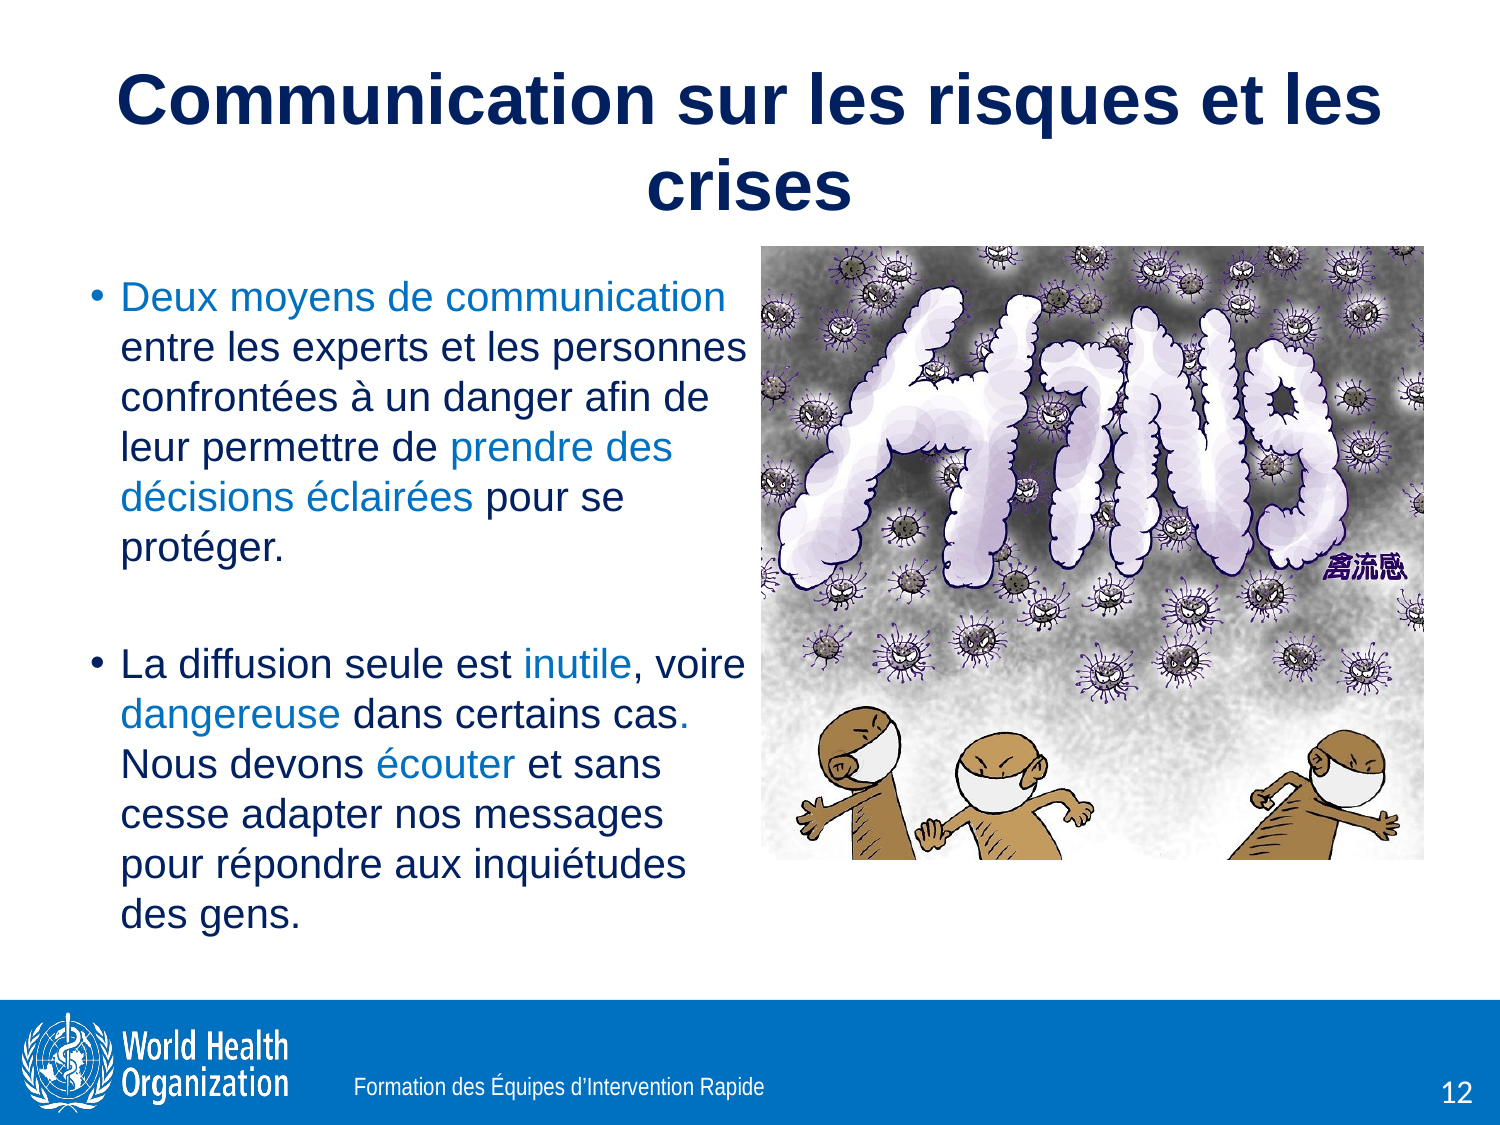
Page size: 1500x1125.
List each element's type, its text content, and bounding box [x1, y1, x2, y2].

picture [761, 245, 1424, 860]
list Deux moyens de communication entre les experts et les personnes confrontées à un danger afin de leur permettre de prendre des décisions éclairées pour se protéger. La diffusion seule est inutile, voire dangereuse dans certains cas. Nous devons écouter et sans cesse adapter nos messages pour répondre aux inquiétudes des gens. [75, 262, 750, 906]
picture [21, 1012, 288, 1113]
title Communication sur les risques et les crises [75, 45, 1425, 233]
